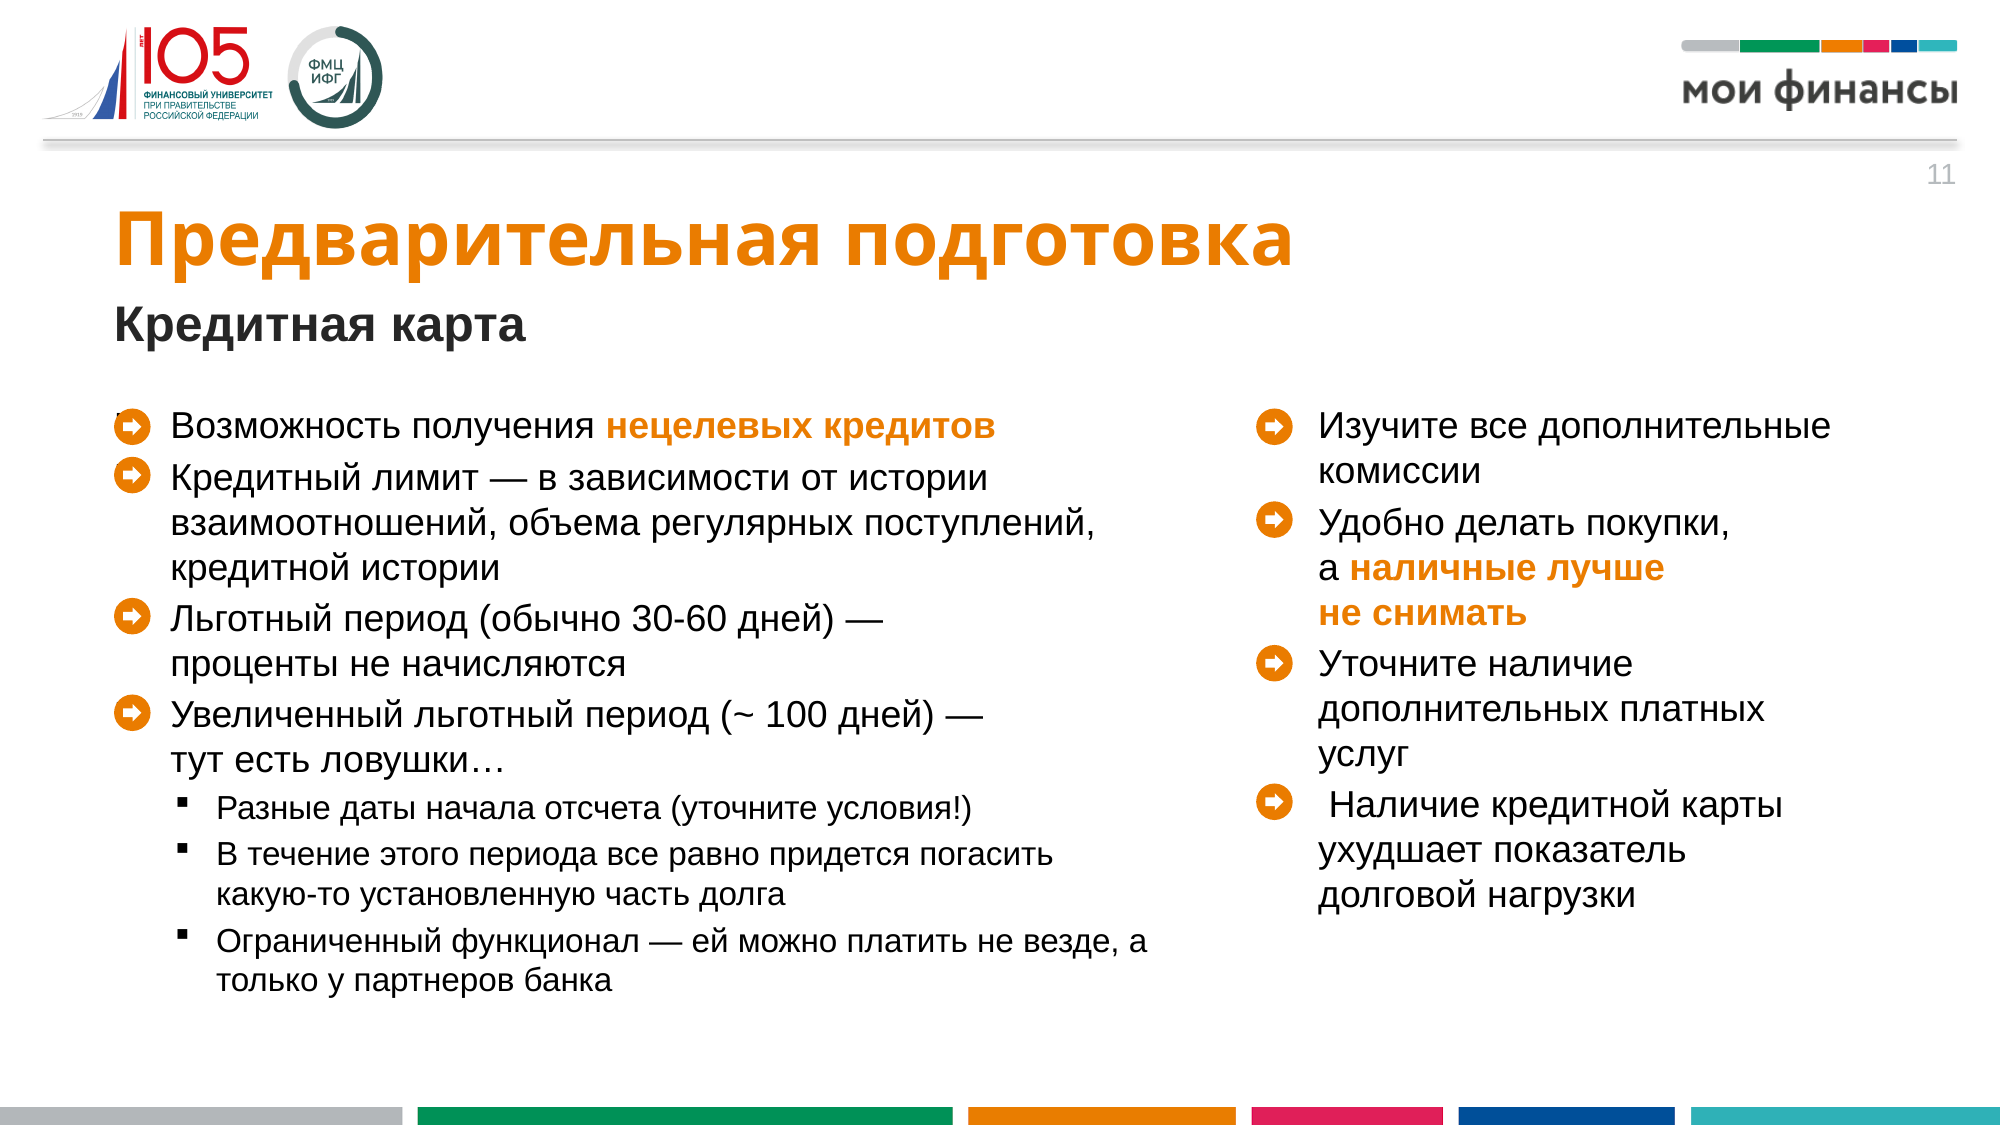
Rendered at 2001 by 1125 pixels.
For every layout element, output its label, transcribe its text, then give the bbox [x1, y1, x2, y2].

text_box Возможность получения нецелевых кредитов Кредитный лимит — в зависимости от истории взаимоотношений, объема регулярных поступлений, кредитной истории Льготный период (обычно 30-60 дней) — проценты не начисляются Увеличенный льготный период (~ 100 дней) — тут есть ловушки… Разные даты начала отсчета (уточните условия!) В течение этого периода все равно придется погасить какую-то установленную часть долга Ограниченный функционал — ей можно платить не везде, а только у партнеров банка [114, 401, 1154, 999]
text_box Предварительная подготовка [113, 207, 1396, 280]
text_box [1255, 783, 1293, 821]
picture [283, 26, 386, 129]
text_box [1255, 644, 1293, 682]
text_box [1255, 501, 1293, 539]
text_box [1255, 408, 1293, 446]
picture [30, 27, 273, 129]
picture [0, 1107, 2000, 1125]
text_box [113, 408, 151, 446]
text_box Изучите все дополнительные комиссии Удобно делать покупки, а наличные лучше не снимать Уточните наличие дополнительных платных услуг Наличие кредитной карты ухудшает показатель долговой нагрузки [1261, 401, 1854, 916]
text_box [113, 456, 151, 494]
text_box Кредитная карта [114, 273, 1212, 352]
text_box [113, 597, 151, 635]
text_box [113, 694, 151, 732]
text_box 11 [1883, 155, 1957, 191]
